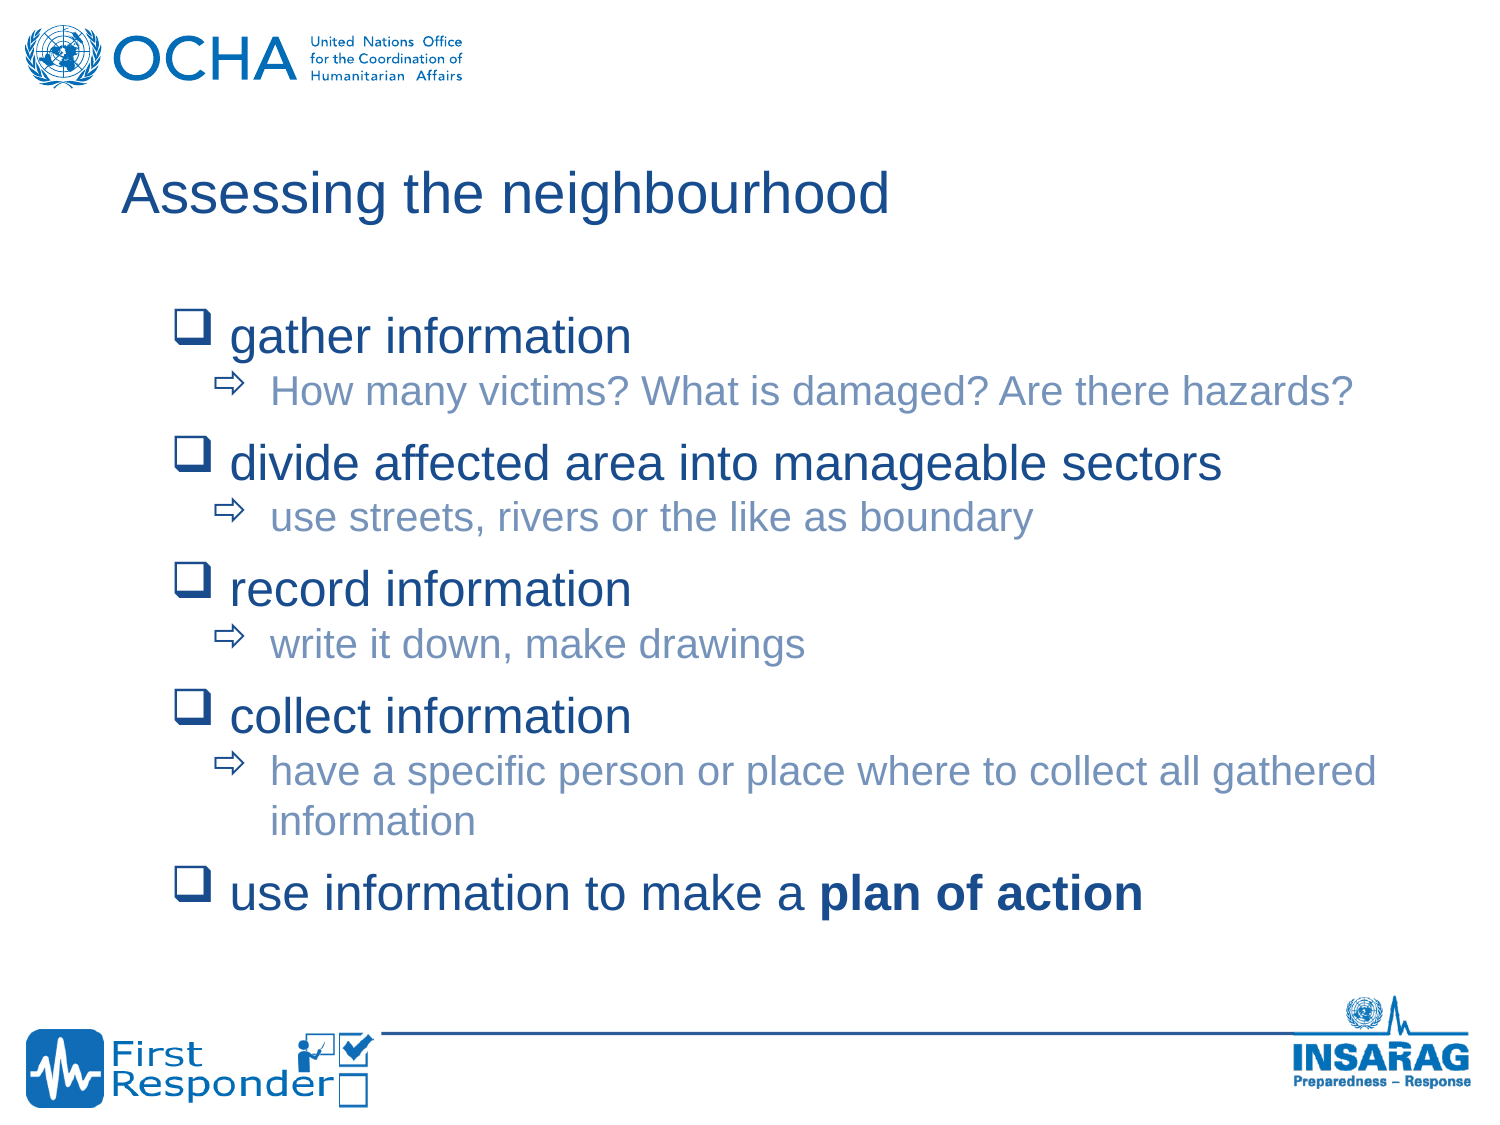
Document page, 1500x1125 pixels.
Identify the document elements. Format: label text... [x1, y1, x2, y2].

list Assessing the neighbourhood [100, 147, 1451, 238]
text_box gather information How many victims? What is damaged? Are there hazards? divide affected area into manageable sectors use streets, rivers or the like as boundary record information write it down, make drawings collect information have a specific person or place where to collect all gathered information use information to make a plan of action [118, 295, 1431, 858]
picture [24, 1024, 375, 1113]
picture [1287, 995, 1471, 1094]
